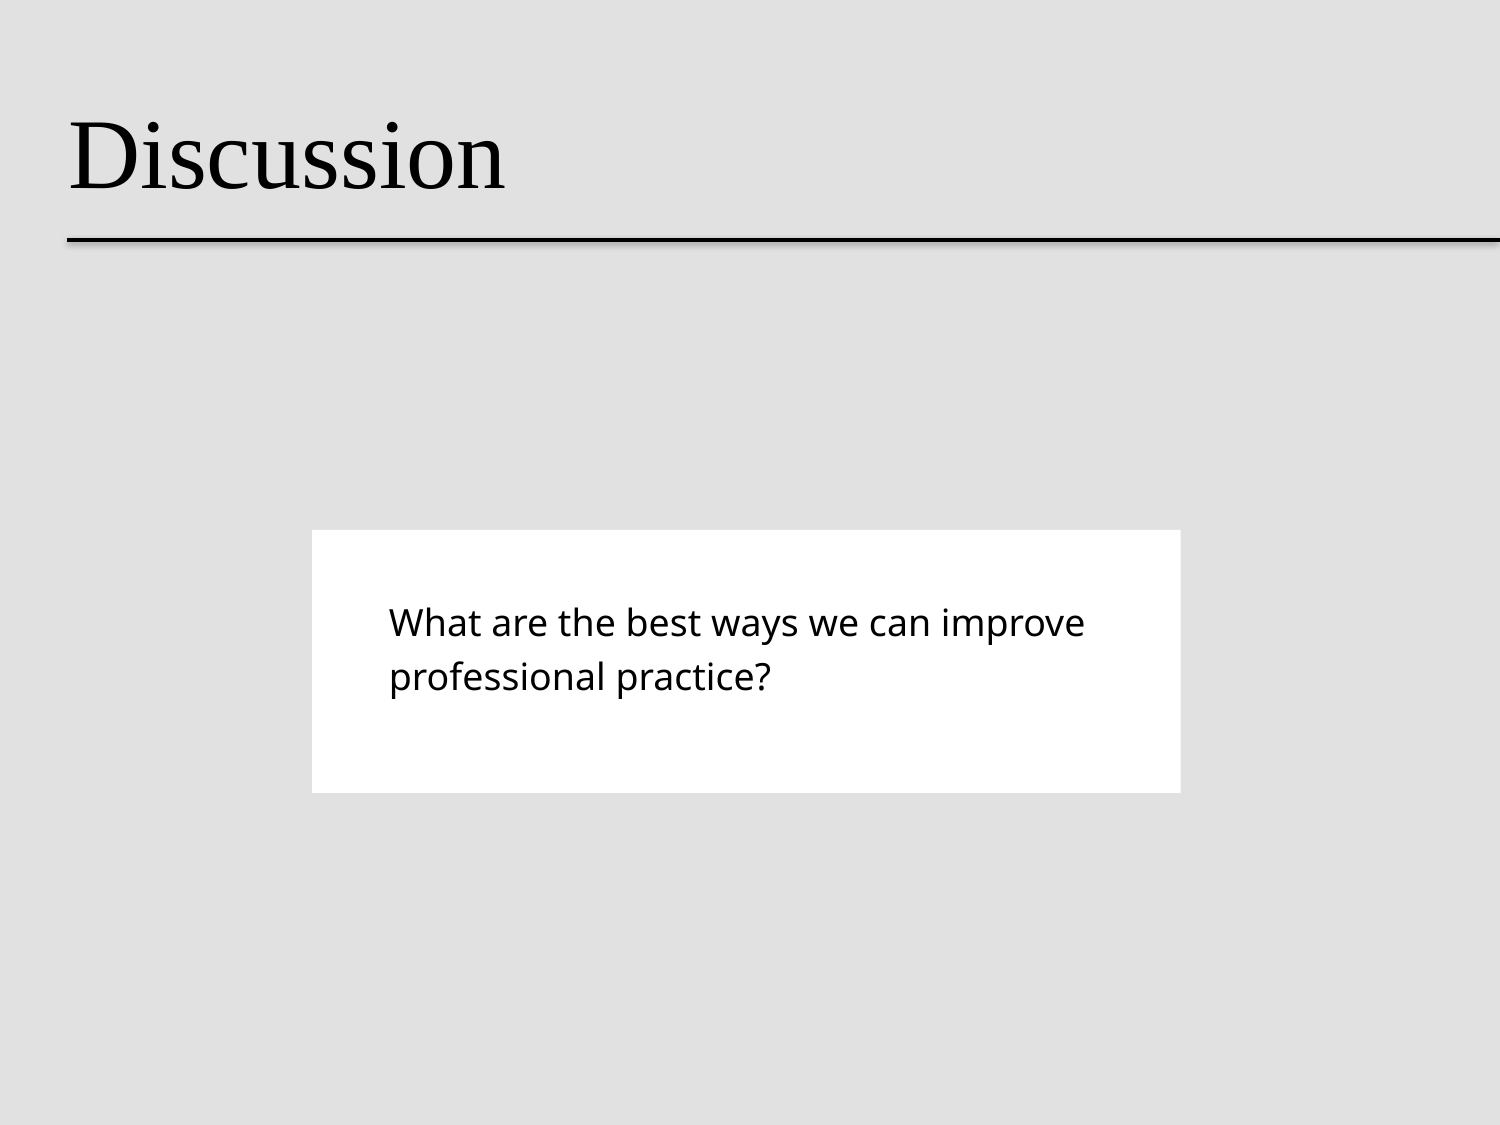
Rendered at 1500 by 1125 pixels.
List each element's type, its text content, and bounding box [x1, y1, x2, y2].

text_box Discussion [53, 15, 1448, 304]
list What are the best ways we can improve professional practice? [312, 529, 1181, 793]
